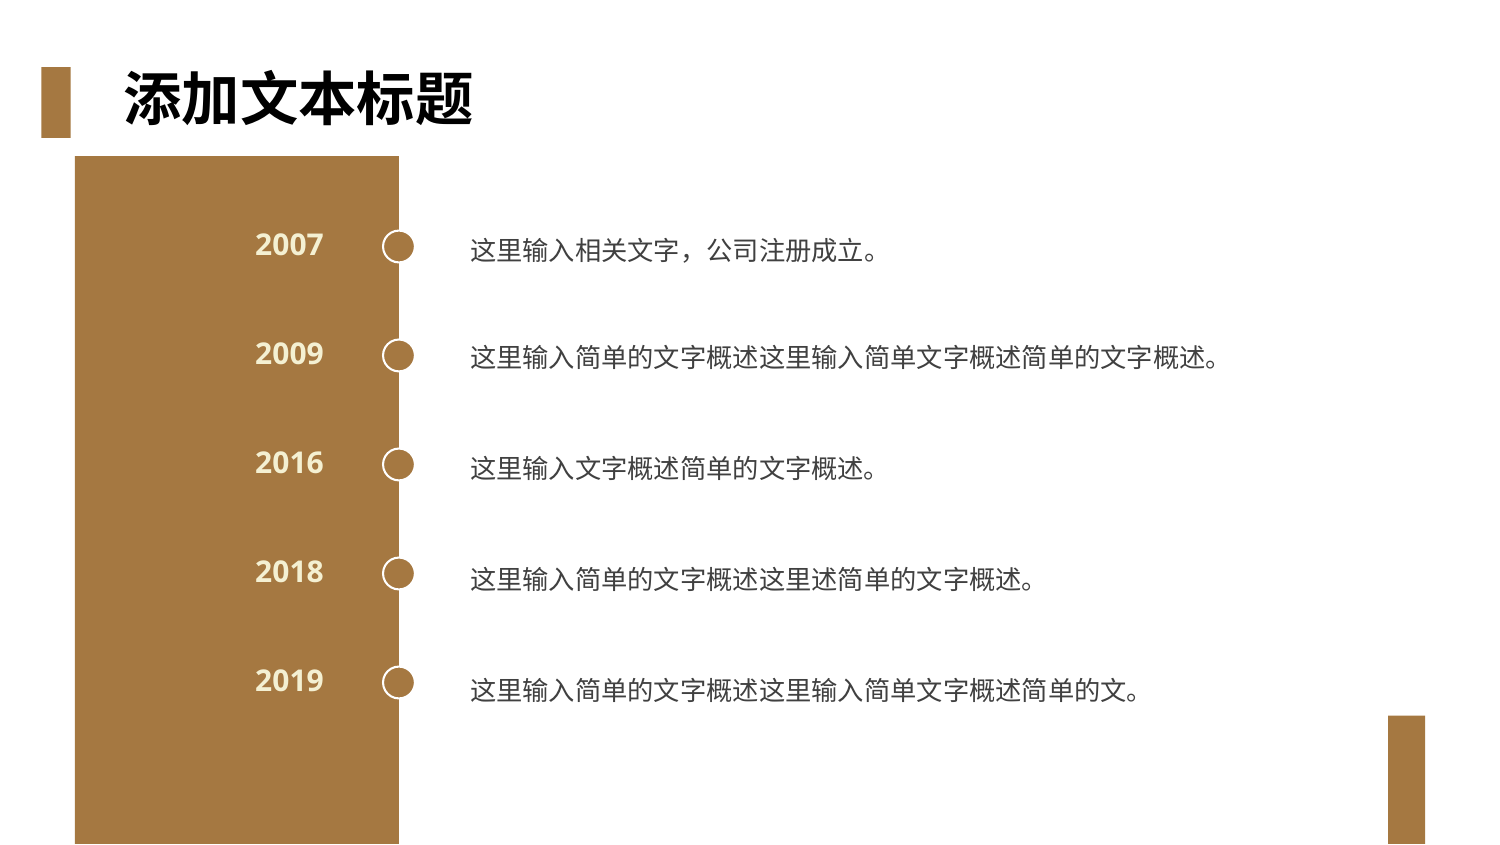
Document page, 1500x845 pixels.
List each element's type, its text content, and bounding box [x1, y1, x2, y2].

text_box 添加文本标题 [108, 54, 633, 140]
text_box [381, 556, 416, 591]
text_box [74, 155, 400, 844]
text_box [381, 229, 416, 264]
text_box 这里输入简单的文字概述这里输入简单文字概述简单的文。 [452, 649, 1314, 715]
text_box 这里输入简单的文字概述这里输入简单文字概述简单的文字概述。 [452, 316, 1314, 382]
text_box 2018 [236, 549, 354, 598]
text_box [381, 447, 416, 482]
text_box 这里输入相关文字，公司注册成立。 [452, 209, 1314, 276]
text_box 2007 [236, 222, 354, 271]
text_box 2016 [236, 440, 354, 489]
text_box 这里输入简单的文字概述这里述简单的文字概述。 [452, 538, 1314, 604]
text_box [381, 338, 416, 373]
text_box 2019 [236, 658, 354, 707]
text_box [1387, 714, 1426, 844]
text_box 这里输入文字概述简单的文字概述。 [452, 427, 1314, 493]
text_box 2009 [236, 331, 354, 380]
text_box [381, 665, 416, 700]
